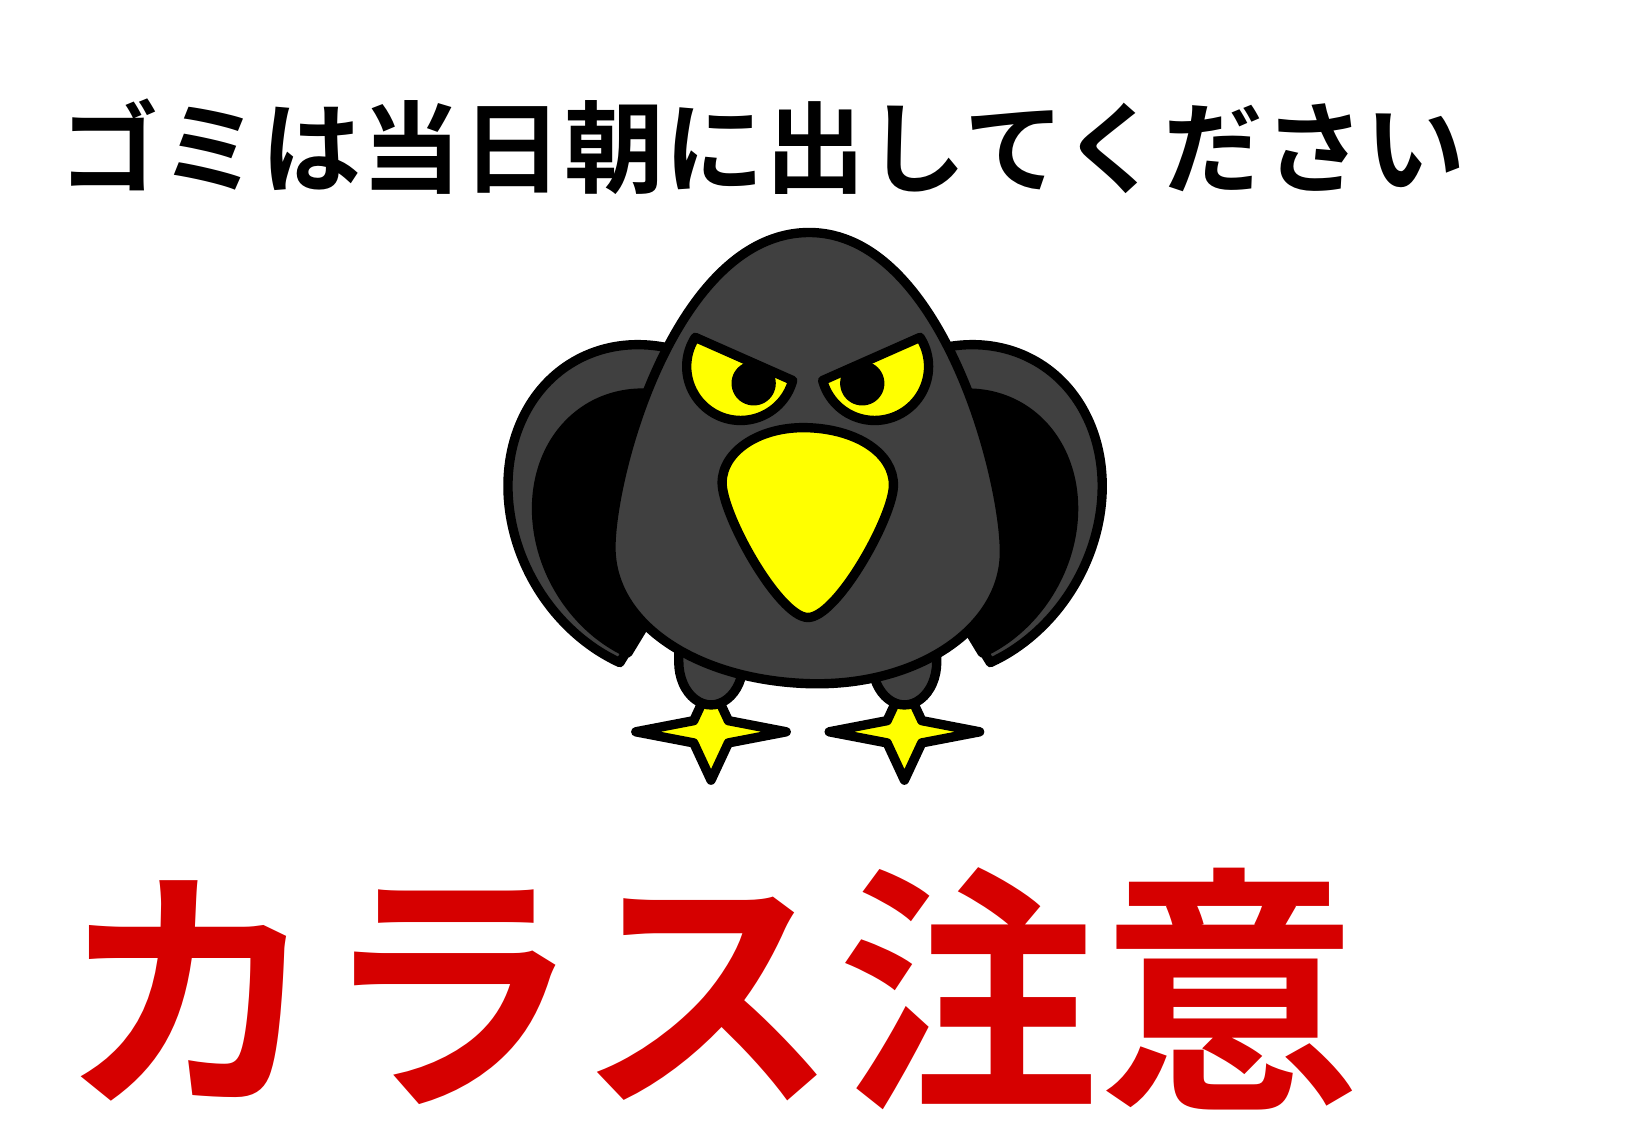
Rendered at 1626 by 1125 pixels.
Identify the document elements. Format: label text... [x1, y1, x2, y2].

text_box ゴミは当日朝に出してください [44, 77, 1588, 213]
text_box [514, 231, 1096, 781]
text_box カラス注意 [44, 822, 1588, 1125]
